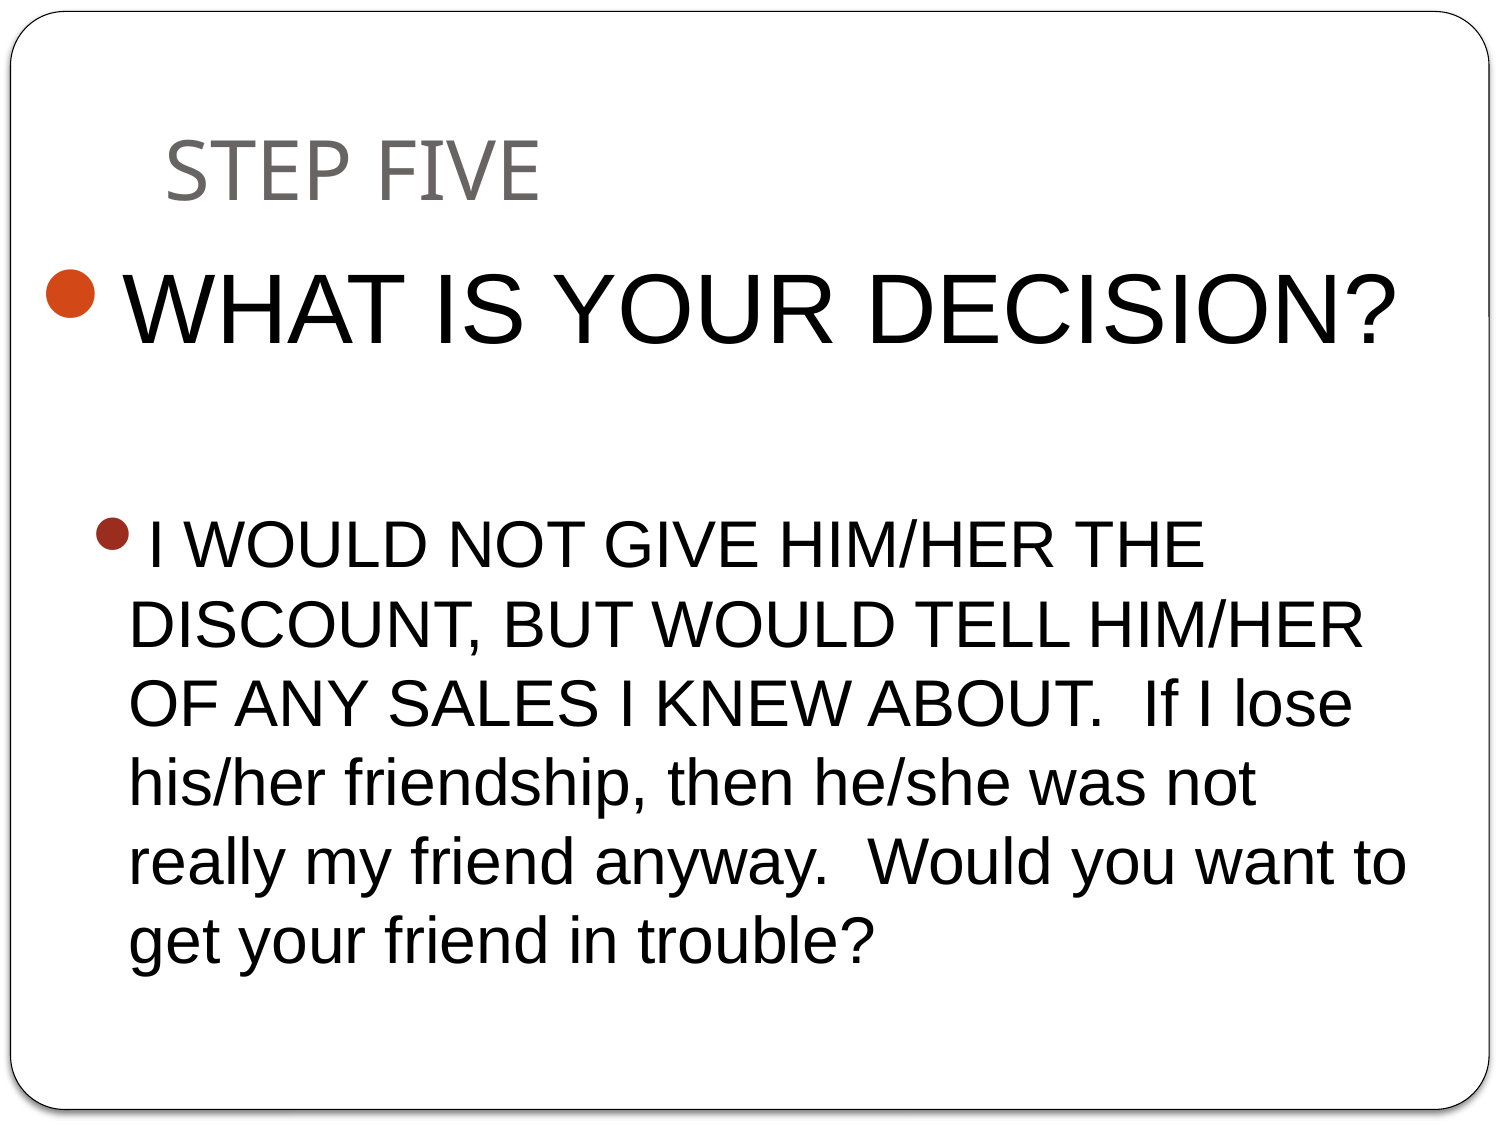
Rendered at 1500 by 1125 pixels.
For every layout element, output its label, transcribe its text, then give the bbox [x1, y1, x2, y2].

title STEP FIVE [150, 45, 1425, 233]
list WHAT IS YOUR DECISION? I WOULD NOT GIVE HIM/HER THE DISCOUNT, BUT WOULD TELL HIM/HER OF ANY SALES I KNEW ABOUT. If I lose his/her friendship, then he/she was not really my friend anyway. Would you want to get your friend in trouble? [24, 237, 1450, 988]
